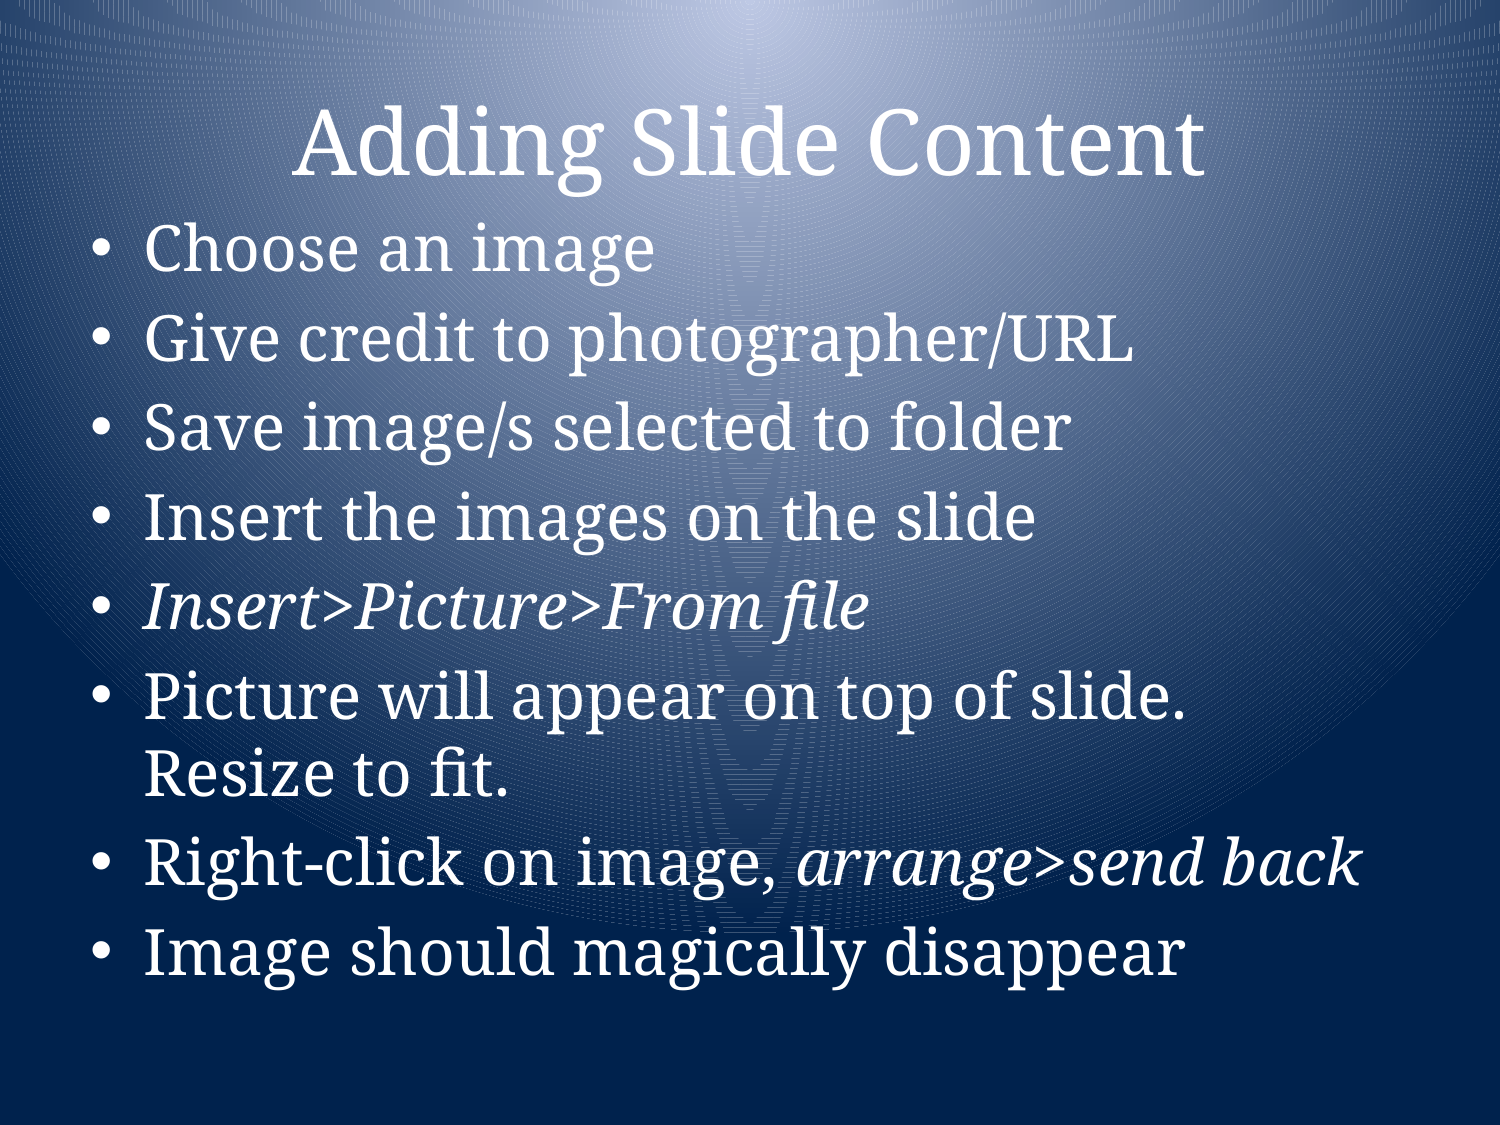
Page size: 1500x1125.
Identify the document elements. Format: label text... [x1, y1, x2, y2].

title Adding Slide Content [75, 45, 1425, 200]
list Choose an image Give credit to photographer/URL Save image/s selected to folder Insert the images on the slide Insert>Picture>From file Picture will appear on top of slide. Resize to fit. Right-click on image, arrange>send back Image should magically disappear [75, 200, 1425, 1005]
